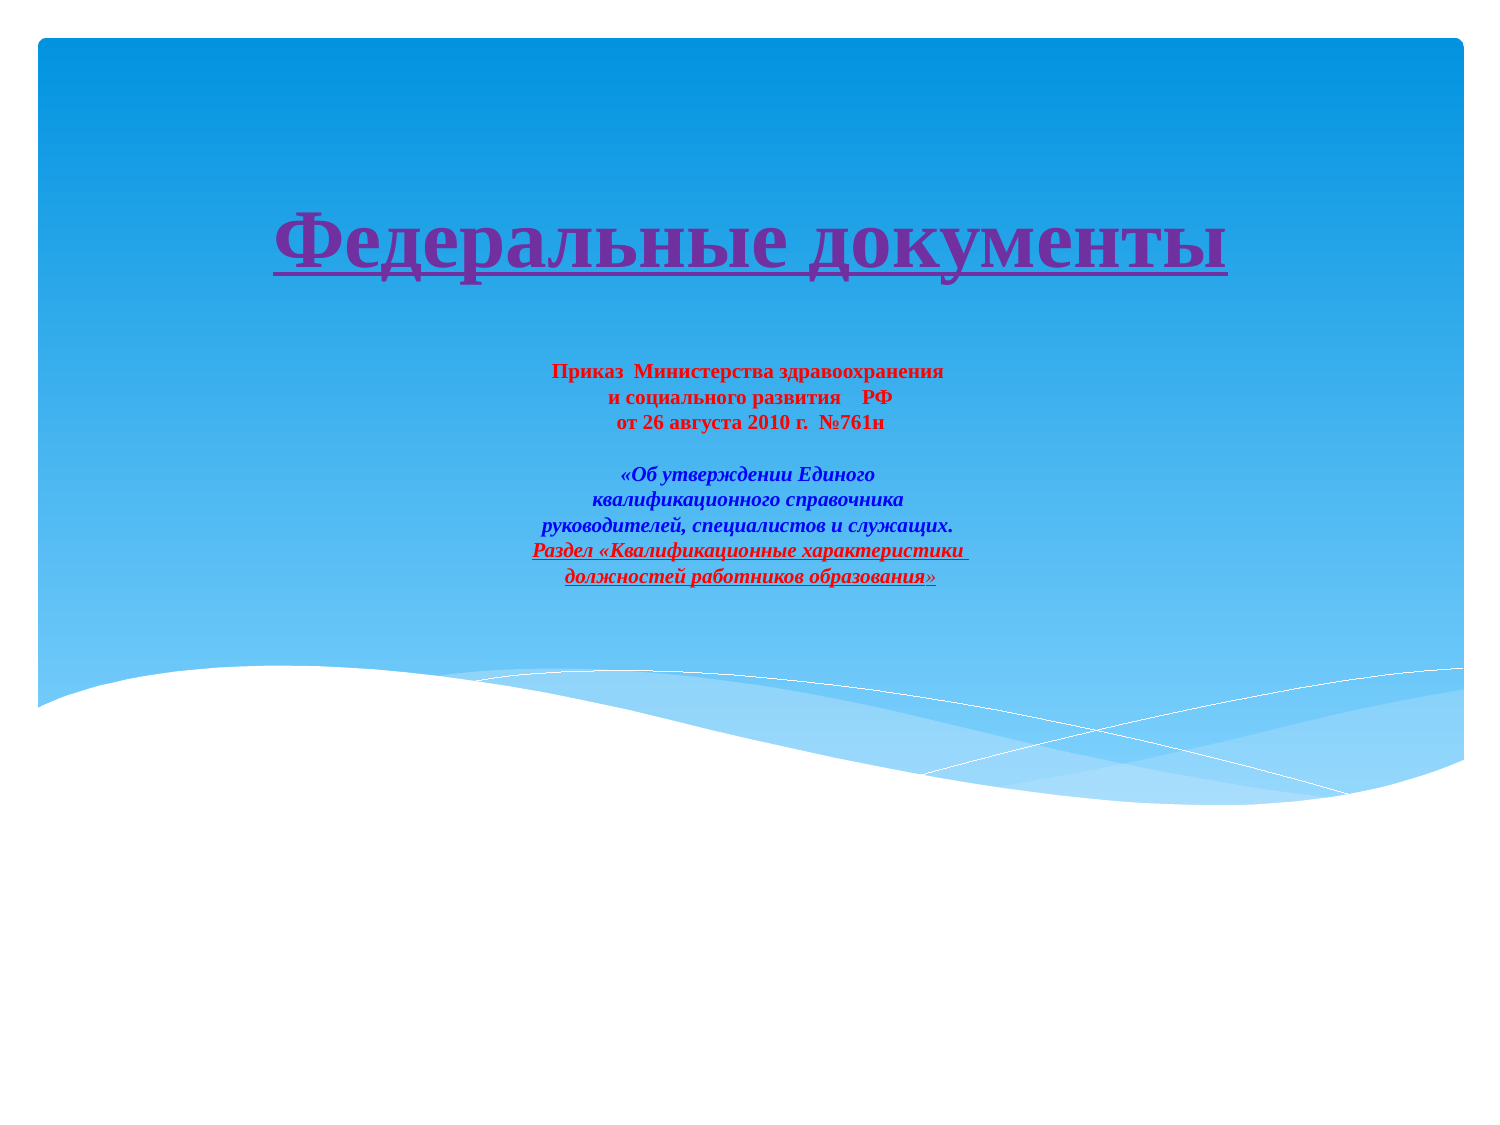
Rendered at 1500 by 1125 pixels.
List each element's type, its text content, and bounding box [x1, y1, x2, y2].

list Федеральные документы [224, 160, 1278, 350]
title Приказ Министерства здравоохранения и социального развития РФ от 26 августа 2010 г. №761н «Об утверждении Единого квалификационного справочника руководителей, специалистов и служащих. Раздел «Квалификационные характеристики должностей работников образования» [113, 349, 1389, 598]
